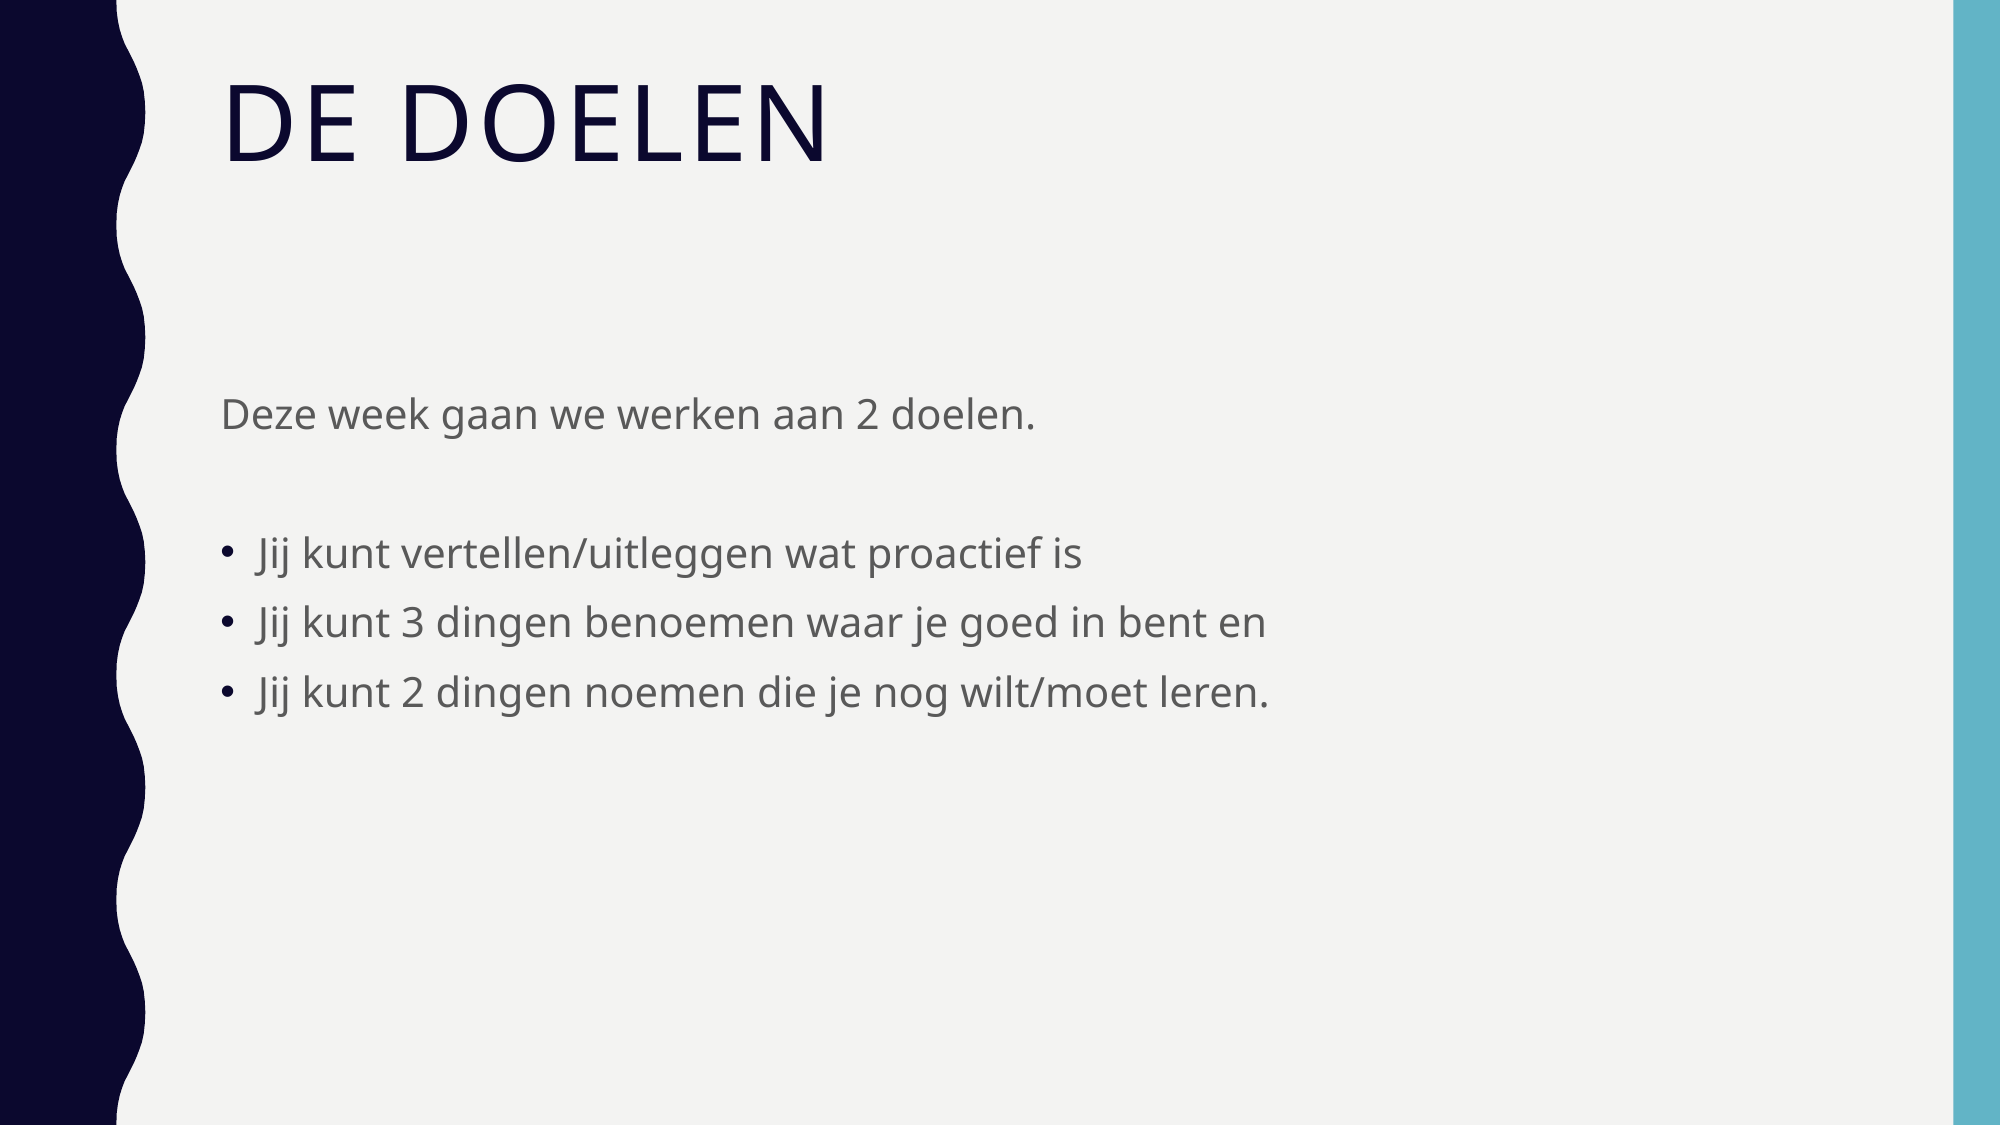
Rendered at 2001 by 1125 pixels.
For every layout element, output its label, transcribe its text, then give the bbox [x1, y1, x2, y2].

title De doelen [205, 62, 1875, 308]
list Deze week gaan we werken aan 2 doelen. Jij kunt vertellen/uitleggen wat proactief is Jij kunt 3 dingen benoemen waar je goed in bent en Jij kunt 2 dingen noemen die je nog wilt/moet leren. [205, 375, 1875, 965]
